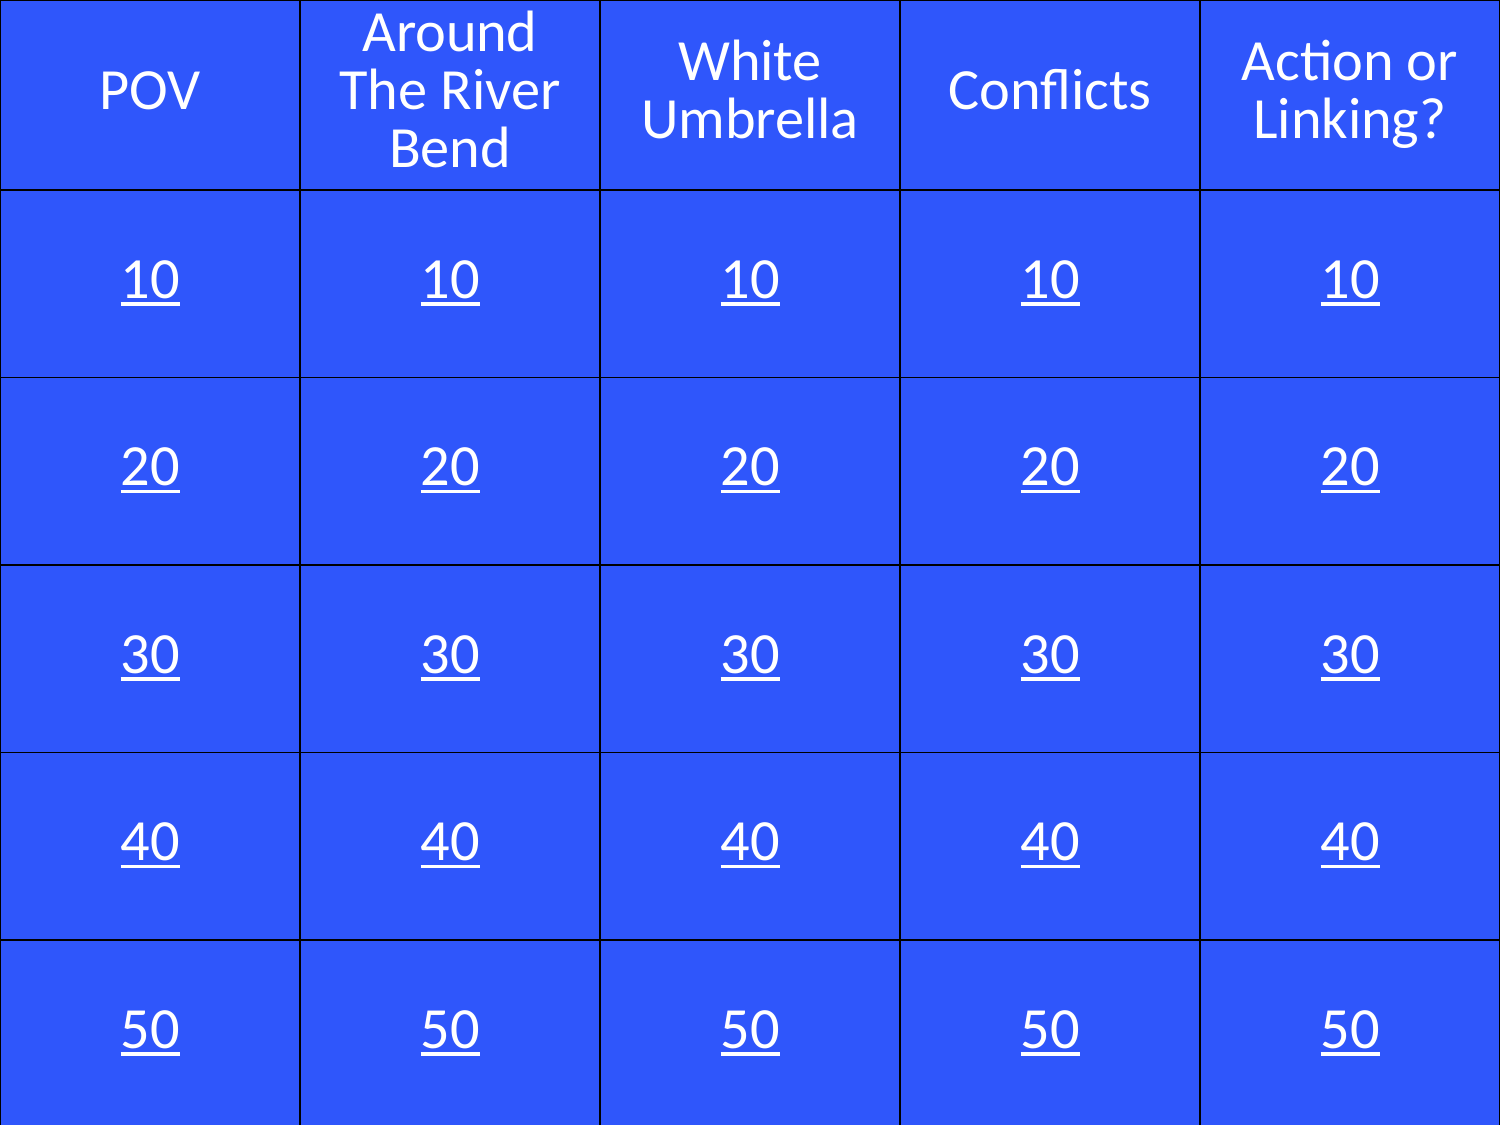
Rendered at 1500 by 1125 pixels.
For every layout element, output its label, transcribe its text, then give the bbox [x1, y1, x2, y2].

table_cell 30 [601, 566, 899, 752]
table_cell 10 [901, 191, 1199, 377]
table_cell 30 [1, 566, 299, 752]
table_header Around The River Bend [301, 1, 599, 189]
table_cell 50 [1201, 941, 1499, 1125]
table_cell 50 [1, 941, 299, 1125]
table_cell 20 [601, 378, 899, 564]
table_cell 10 [601, 191, 899, 377]
table_cell 30 [1201, 566, 1499, 752]
table_cell 40 [301, 753, 599, 939]
table_header POV [1, 1, 299, 189]
table_cell 20 [301, 378, 599, 564]
table_cell 30 [901, 566, 1199, 752]
table_cell 10 [1, 191, 299, 377]
table_cell 10 [301, 191, 599, 377]
table_cell 20 [901, 378, 1199, 564]
table_cell 30 [301, 566, 599, 752]
table_cell 50 [601, 941, 899, 1125]
table_cell 40 [1, 753, 299, 939]
table_cell 40 [1201, 753, 1499, 939]
table_cell 10 [1201, 191, 1499, 377]
table_cell 40 [601, 753, 899, 939]
table_cell 50 [301, 941, 599, 1125]
table_cell 20 [1, 378, 299, 564]
table_header Conflicts [901, 1, 1199, 189]
table_cell 40 [901, 753, 1199, 939]
table_cell 20 [1201, 378, 1499, 564]
table_header Action or Linking? [1201, 1, 1499, 189]
table_header White Umbrella [601, 1, 899, 189]
table_cell 50 [901, 941, 1199, 1125]
